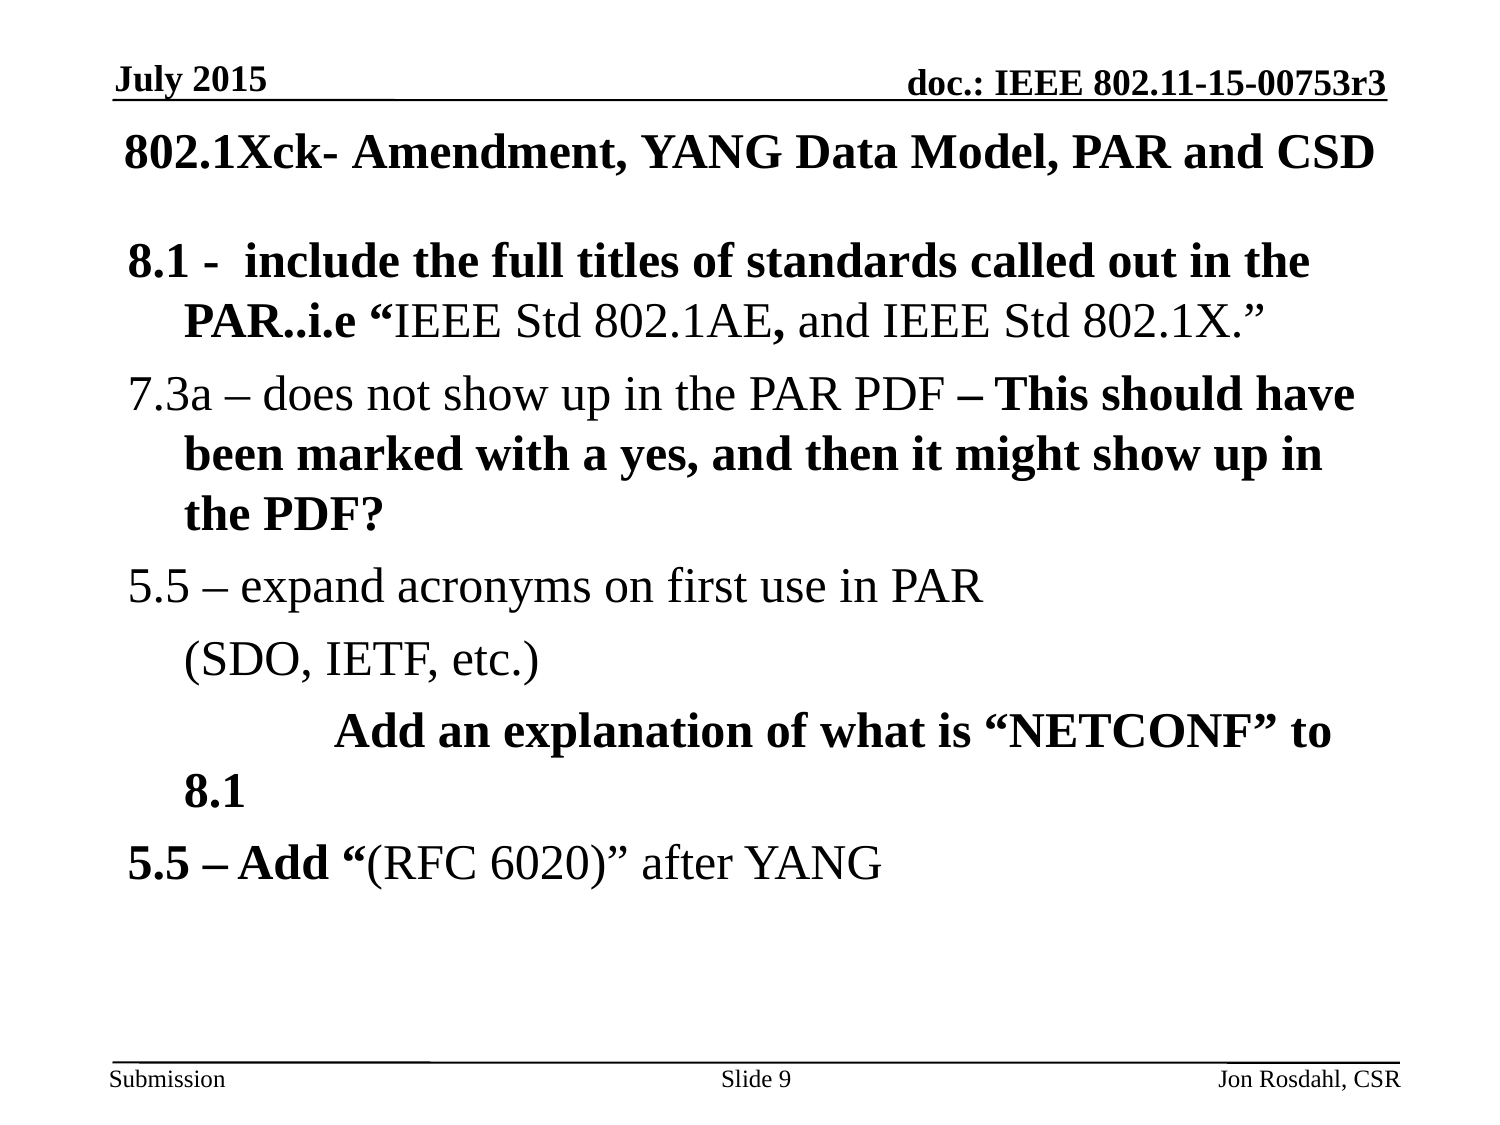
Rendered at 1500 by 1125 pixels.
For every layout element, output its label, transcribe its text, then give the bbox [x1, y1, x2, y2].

slide_number Slide 9 [712, 1061, 800, 1123]
title 802.1Xck- Amendment, YANG Data Model, PAR and CSD [100, 112, 1400, 185]
footer Jon Rosdahl, CSR [878, 1061, 1402, 1093]
list 8.1 - include the full titles of standards called out in the PAR..i.e “IEEE Std 802.1AE, and IEEE Std 802.1X.” 7.3a – does not show up in the PAR PDF – This should have been marked with a yes, and then it might show up in the PDF? 5.5 – expand acronyms on first use in PAR (SDO, IETF, etc.) Add an explanation of what is “NETCONF” to 8.1 5.5 – Add “(RFC 6020)” after YANG [112, 219, 1388, 1000]
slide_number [114, 54, 423, 100]
